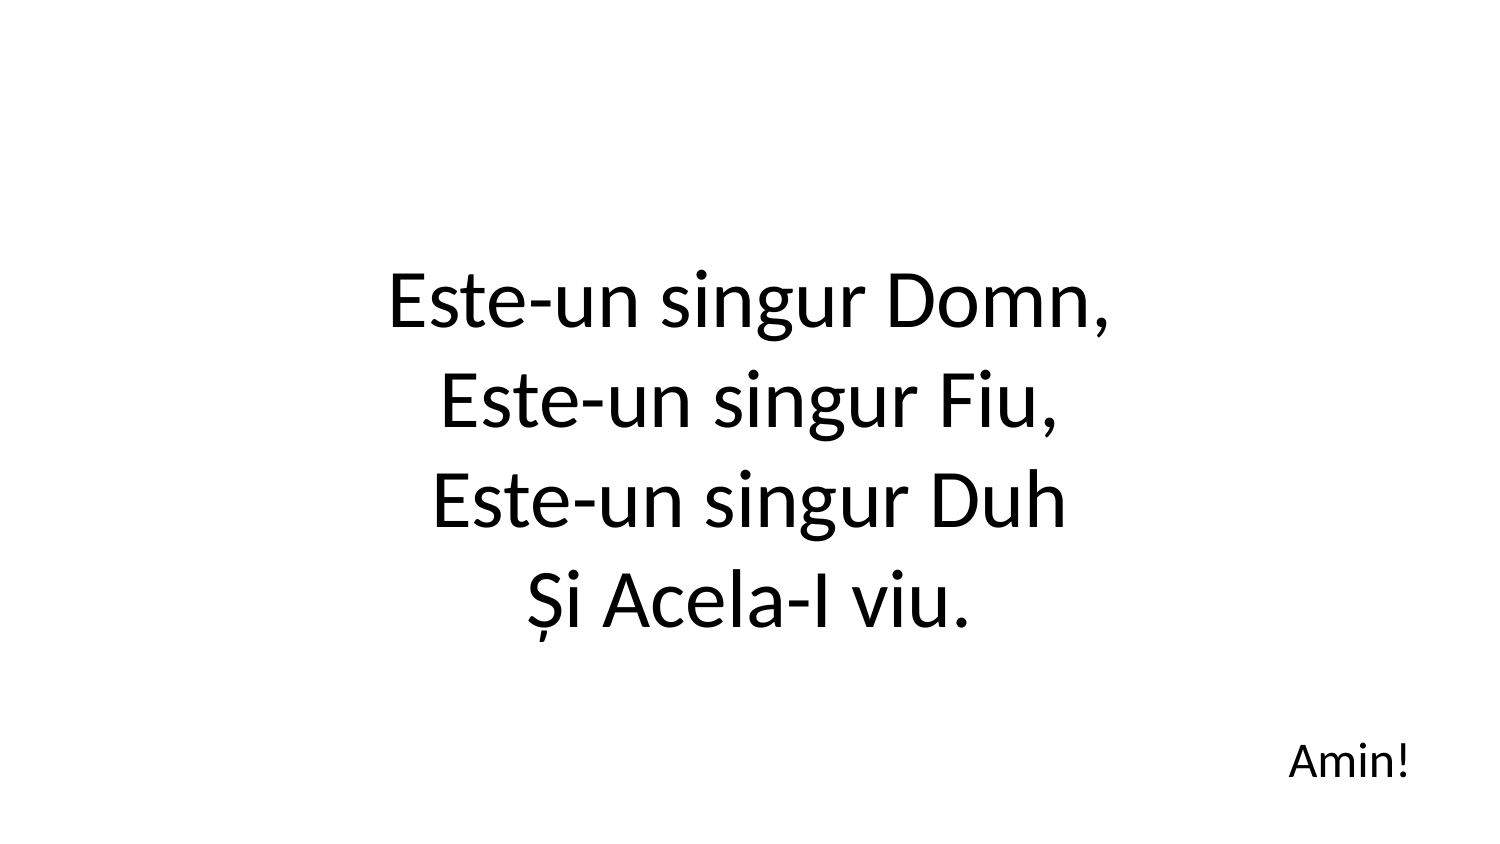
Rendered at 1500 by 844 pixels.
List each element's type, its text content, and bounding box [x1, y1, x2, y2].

text_box Amin! [1273, 674, 1427, 795]
text_box Este-un singur Domn, Este-un singur Fiu, Este-un singur Duh Și Acela-I viu. [372, 192, 1128, 652]
